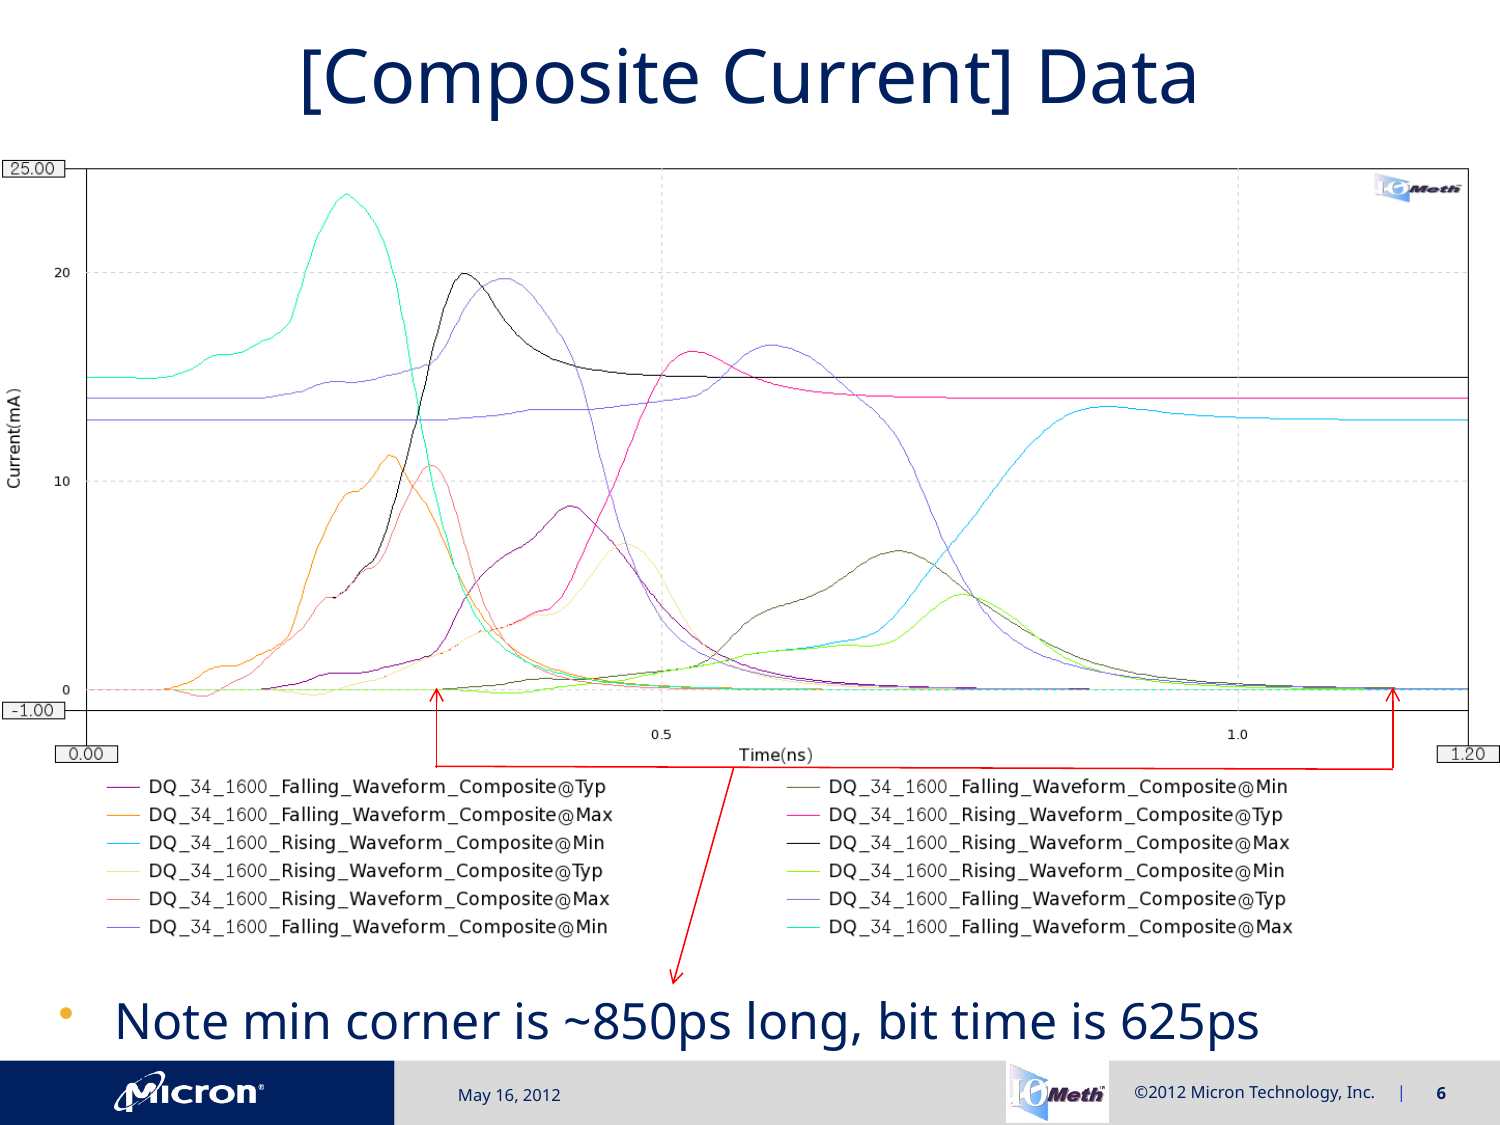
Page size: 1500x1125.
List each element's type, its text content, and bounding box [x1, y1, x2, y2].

list Note min corner is ~850ps long, bit time is 625ps [43, 963, 1428, 1053]
picture [1006, 1060, 1109, 1123]
title [Composite Current] Data [0, 0, 1500, 147]
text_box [434, 766, 673, 770]
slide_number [442, 1065, 750, 1125]
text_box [672, 767, 734, 985]
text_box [732, 766, 1394, 770]
picture [0, 159, 1500, 955]
picture [114, 1071, 264, 1112]
